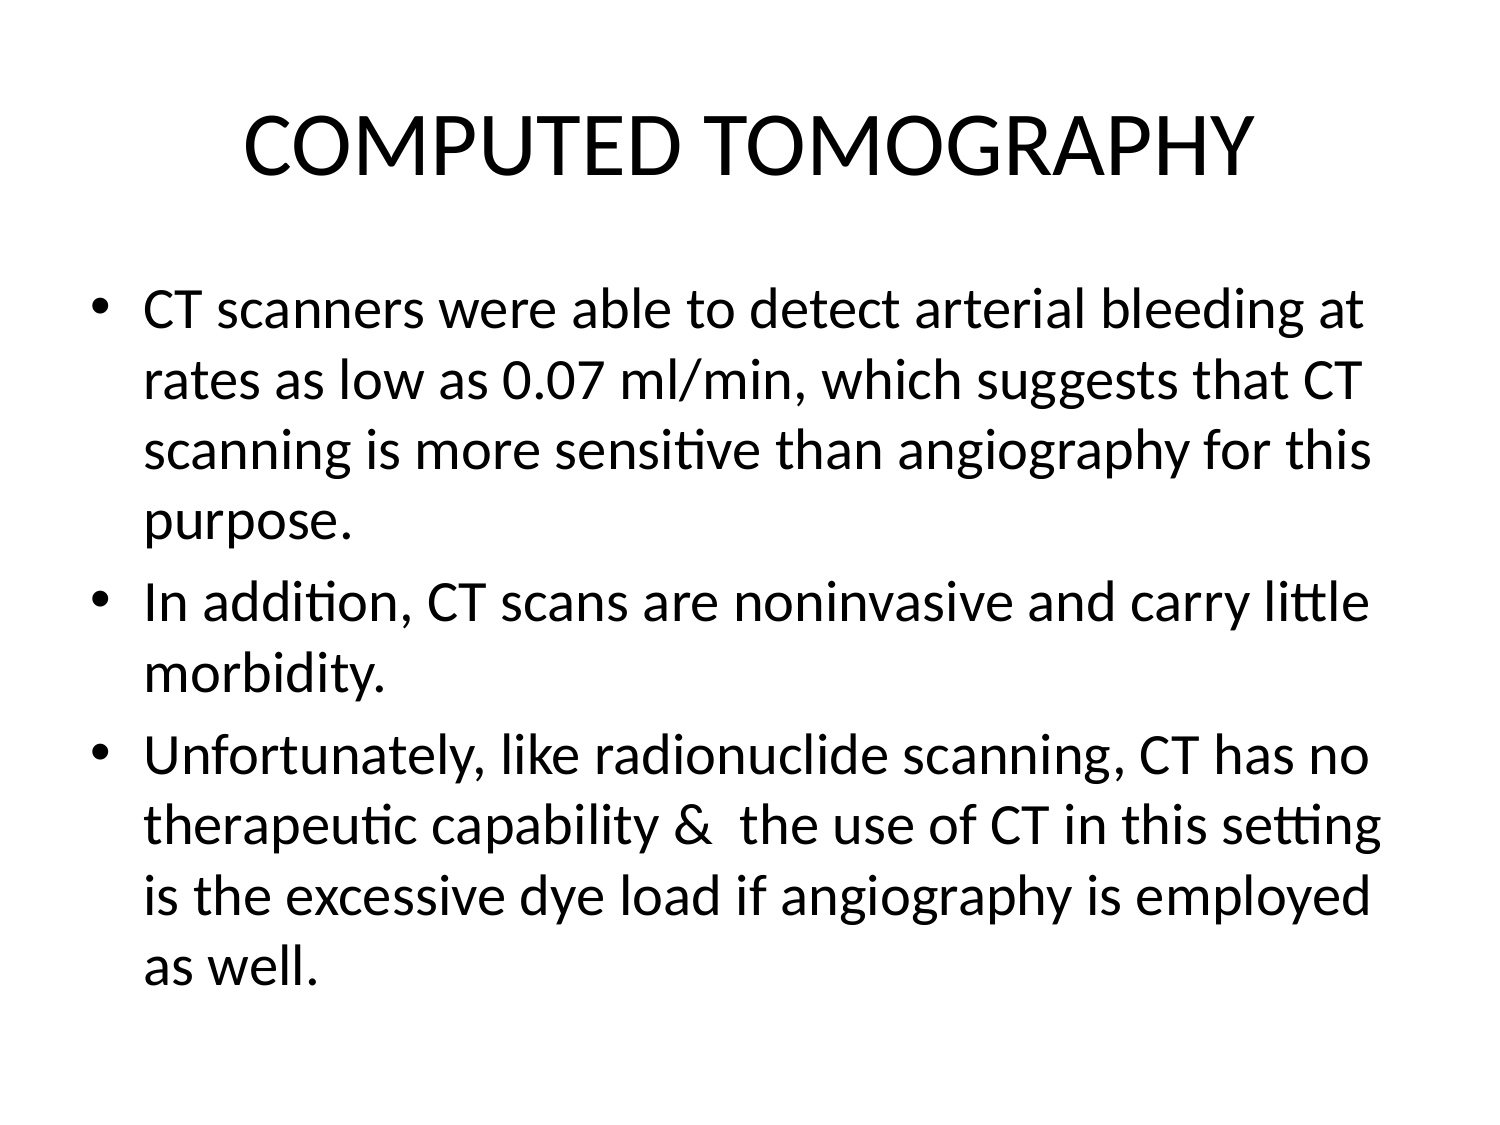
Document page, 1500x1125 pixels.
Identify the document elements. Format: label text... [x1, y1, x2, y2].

list CT scanners were able to detect arterial bleeding at rates as low as 0.07 ml/min, which suggests that CT scanning is more sensitive than angiography for this purpose. In addition, CT scans are noninvasive and carry little morbidity. Unfortunately, like radionuclide scanning, CT has no therapeutic capability & the use of CT in this setting is the excessive dye load if angiography is employed as well. [75, 262, 1425, 1005]
title COMPUTED TOMOGRAPHY [75, 45, 1425, 233]
